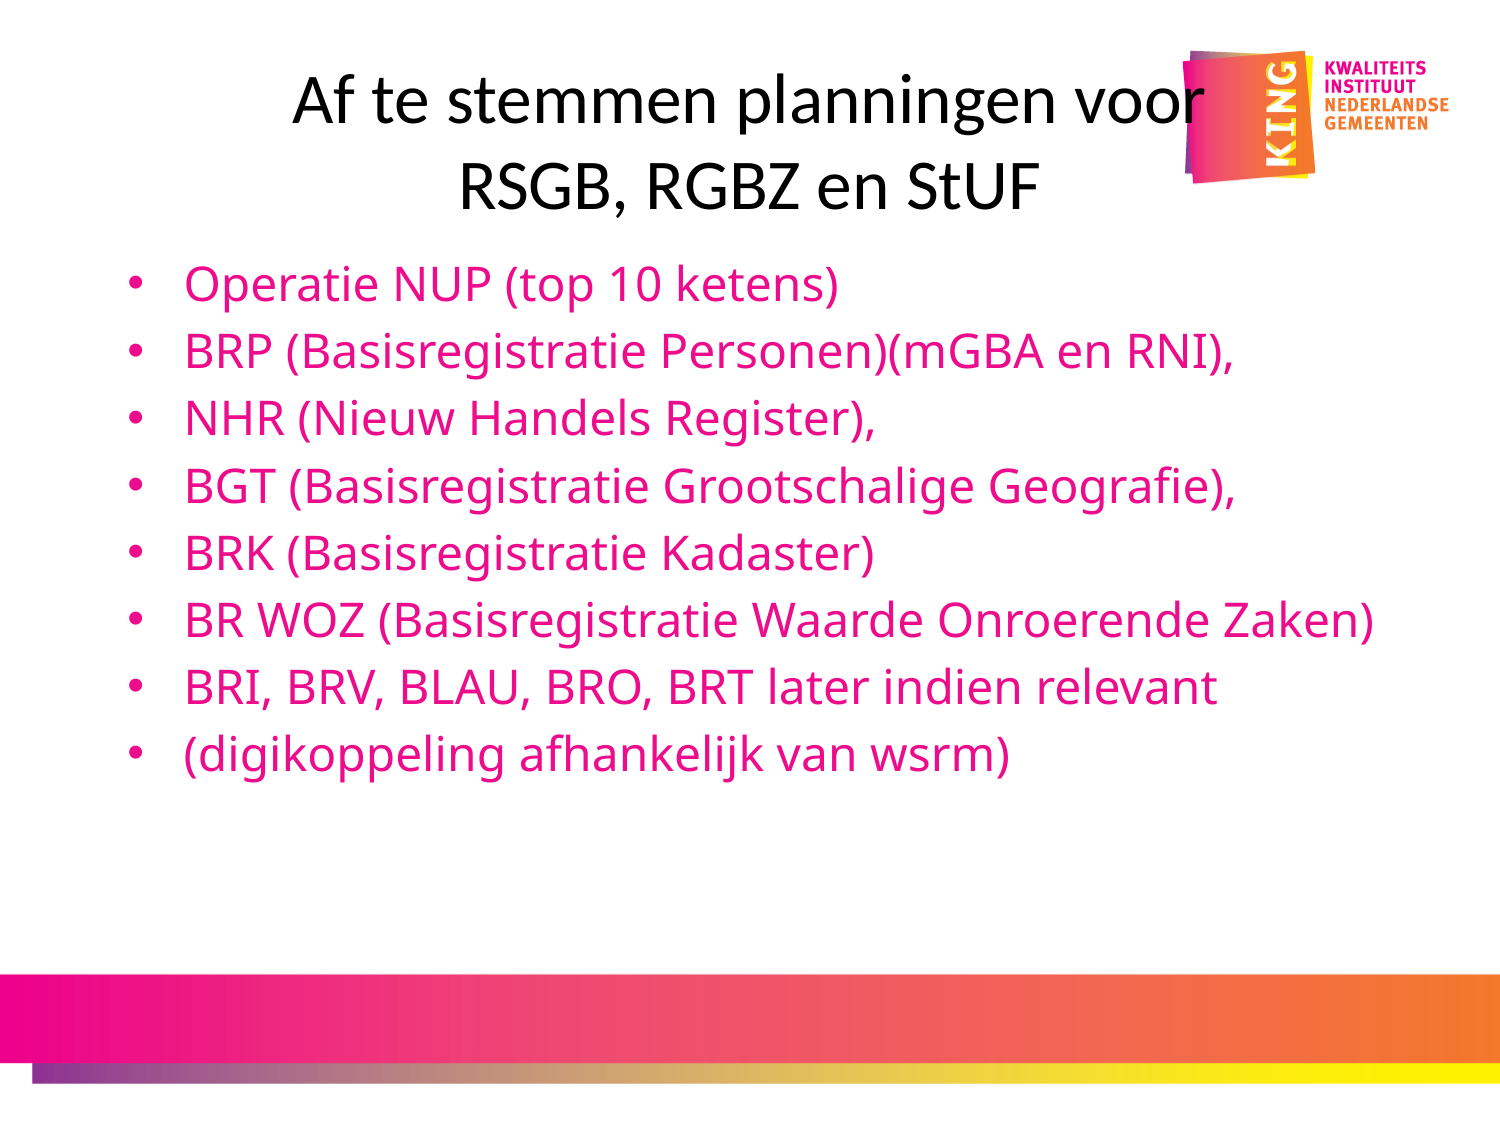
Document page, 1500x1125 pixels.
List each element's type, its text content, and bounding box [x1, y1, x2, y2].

title Af te stemmen planningen voor RSGB, RGBZ en StUF [75, 45, 1425, 233]
picture [0, 0, 1500, 1125]
list Operatie NUP (top 10 ketens) BRP (Basisregistratie Personen)(mGBA en RNI), NHR (Nieuw Handels Register), BGT (Basisregistratie Grootschalige Geografie), BRK (Basisregistratie Kadaster) BR WOZ (Basisregistratie Waarde Onroerende Zaken) BRI, BRV, BLAU, BRO, BRT later indien relevant (digikoppeling afhankelijk van wsrm) [112, 246, 1478, 989]
